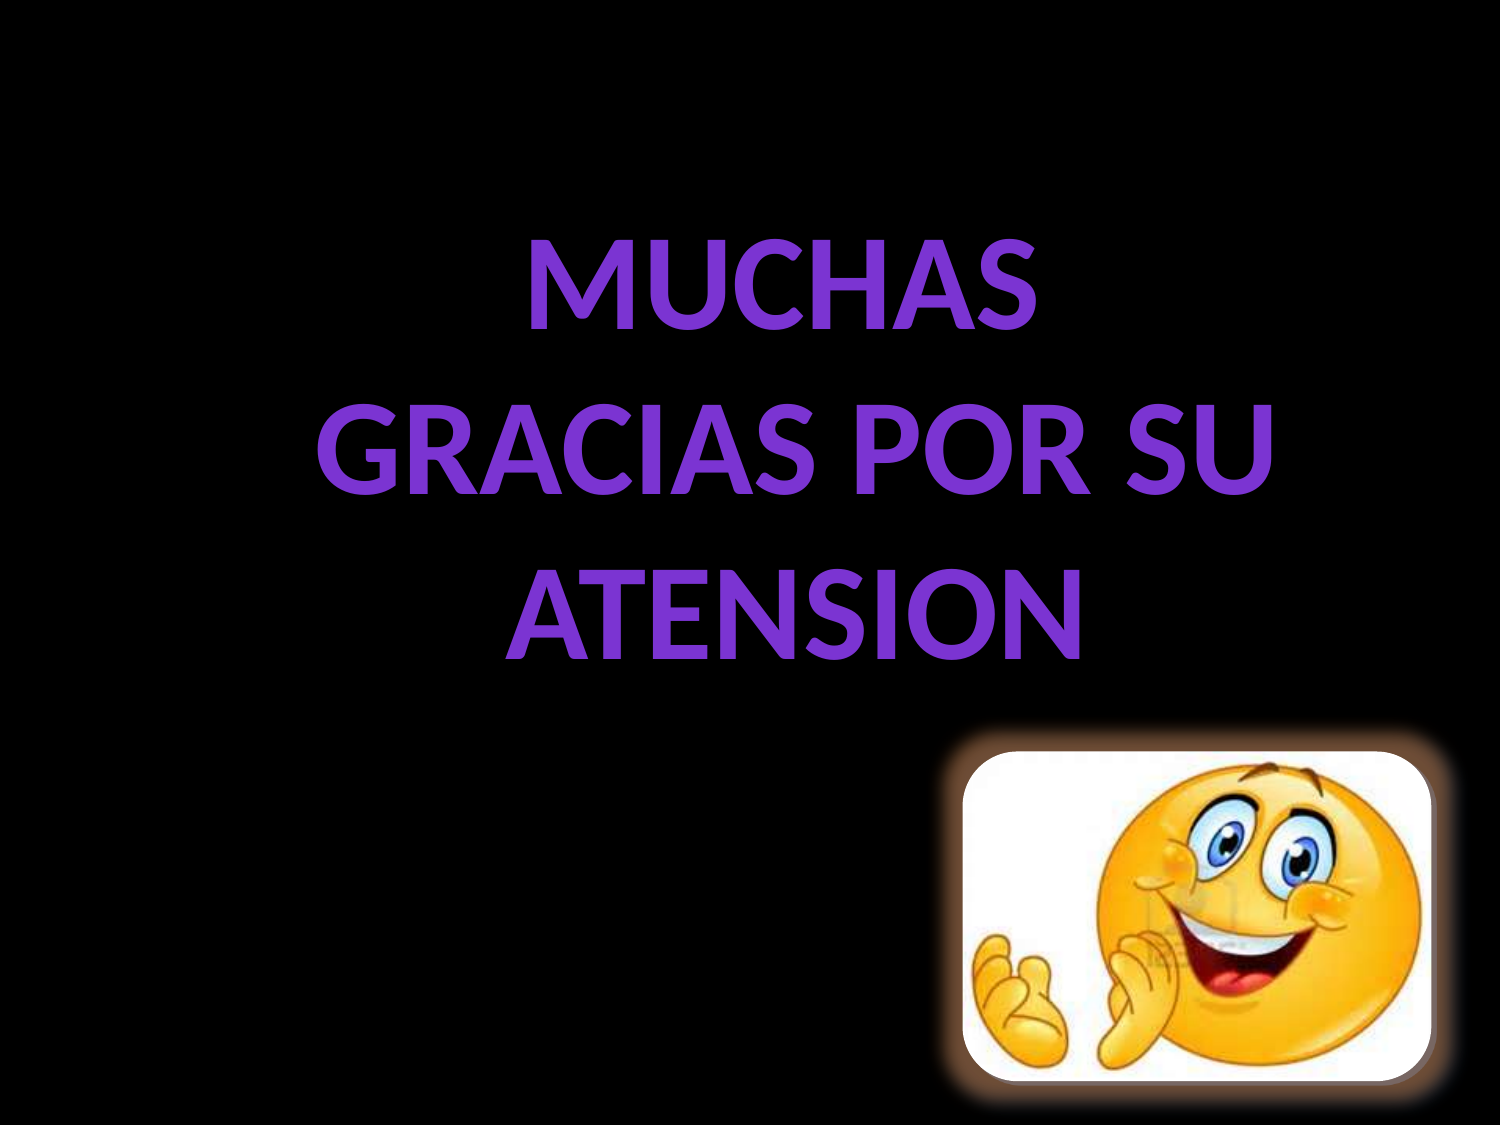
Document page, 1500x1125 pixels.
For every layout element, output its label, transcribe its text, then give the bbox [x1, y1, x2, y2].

picture [962, 751, 1432, 1082]
text_box MUCHAS GRACIAS POR SU ATENSION [289, 184, 1306, 695]
